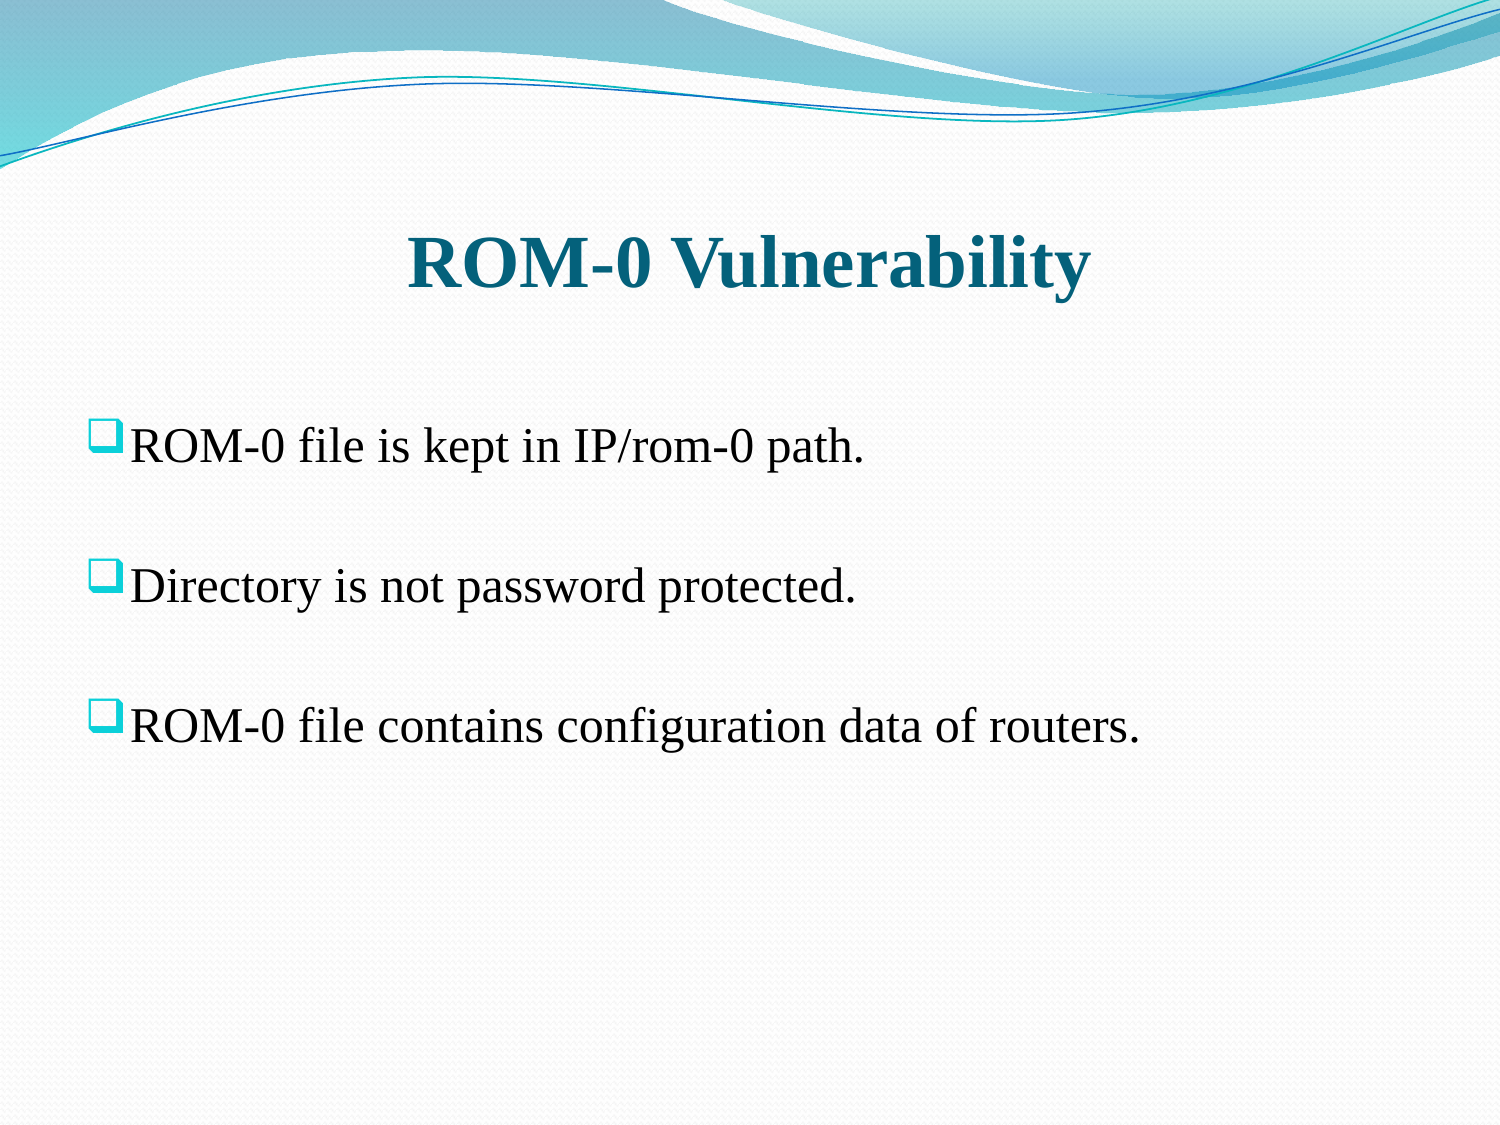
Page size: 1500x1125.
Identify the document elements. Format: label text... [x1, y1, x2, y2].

list ROM-0 file is kept in IP/rom-0 path. Directory is not password protected. ROM-0 file contains configuration data of routers. [70, 404, 1421, 1125]
title ROM-0 Vulnerability [75, 115, 1425, 303]
